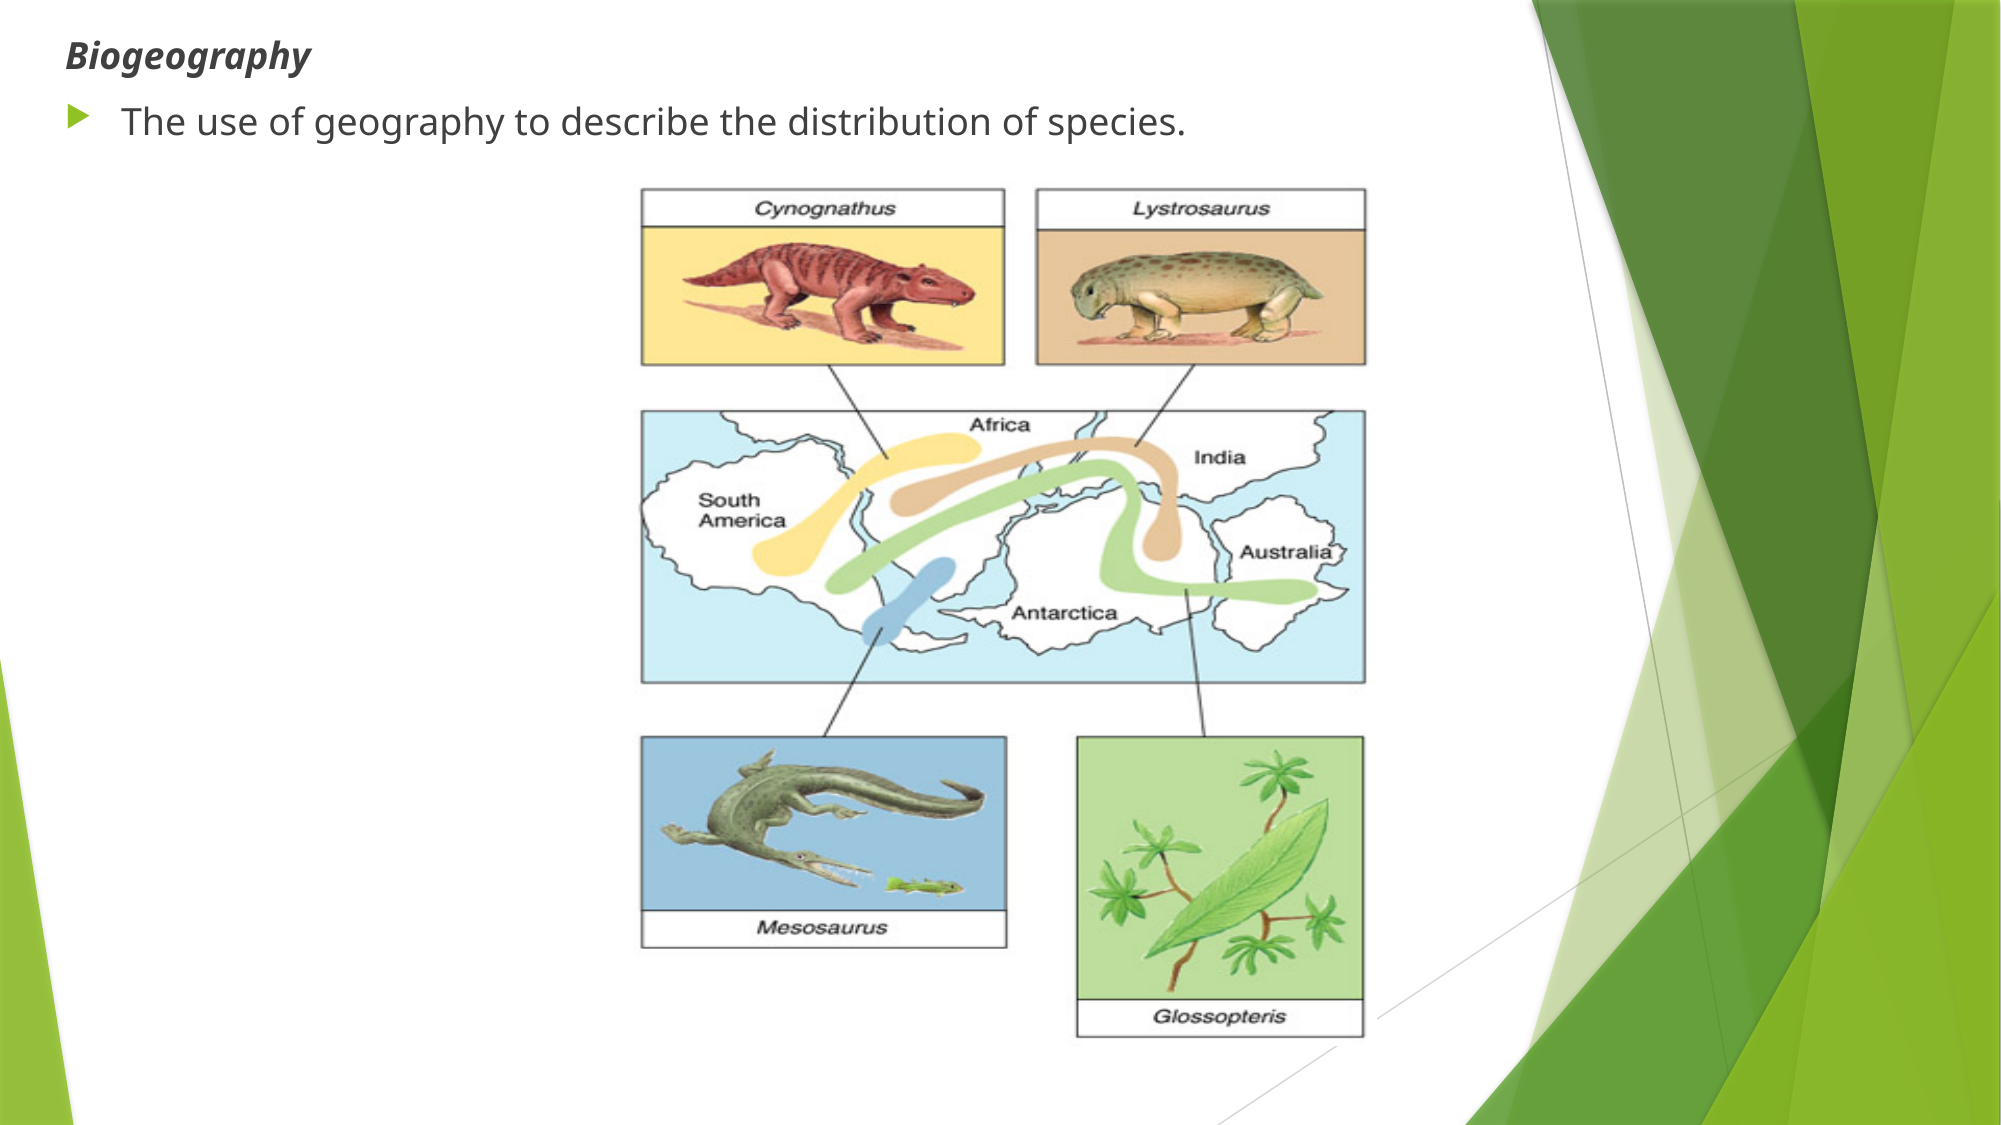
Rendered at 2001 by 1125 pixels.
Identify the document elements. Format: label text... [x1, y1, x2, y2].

list Biogeography The use of geography to describe the distribution of species. [50, 24, 1950, 1063]
picture [632, 182, 1378, 1046]
